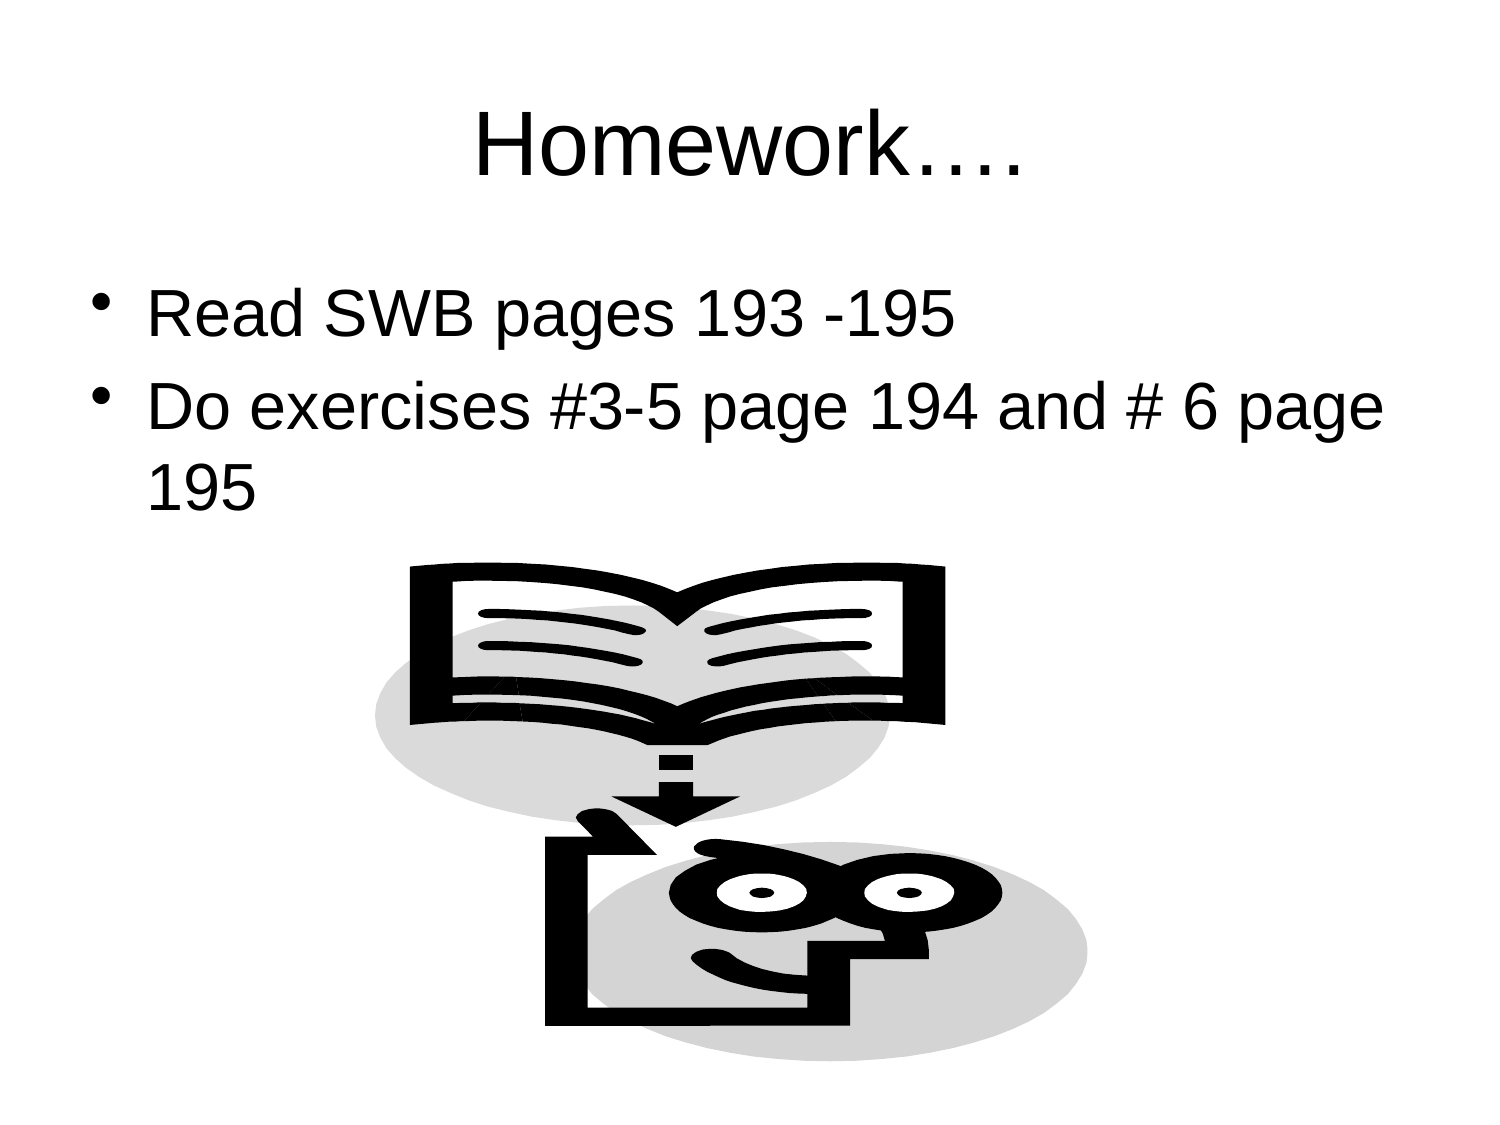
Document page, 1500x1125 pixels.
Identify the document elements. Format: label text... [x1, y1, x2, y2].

picture [374, 562, 1088, 1062]
list Read SWB pages 193 -195 Do exercises #3-5 page 194 and # 6 page 195 [74, 262, 1426, 1006]
title Homework…. [74, 44, 1426, 233]
